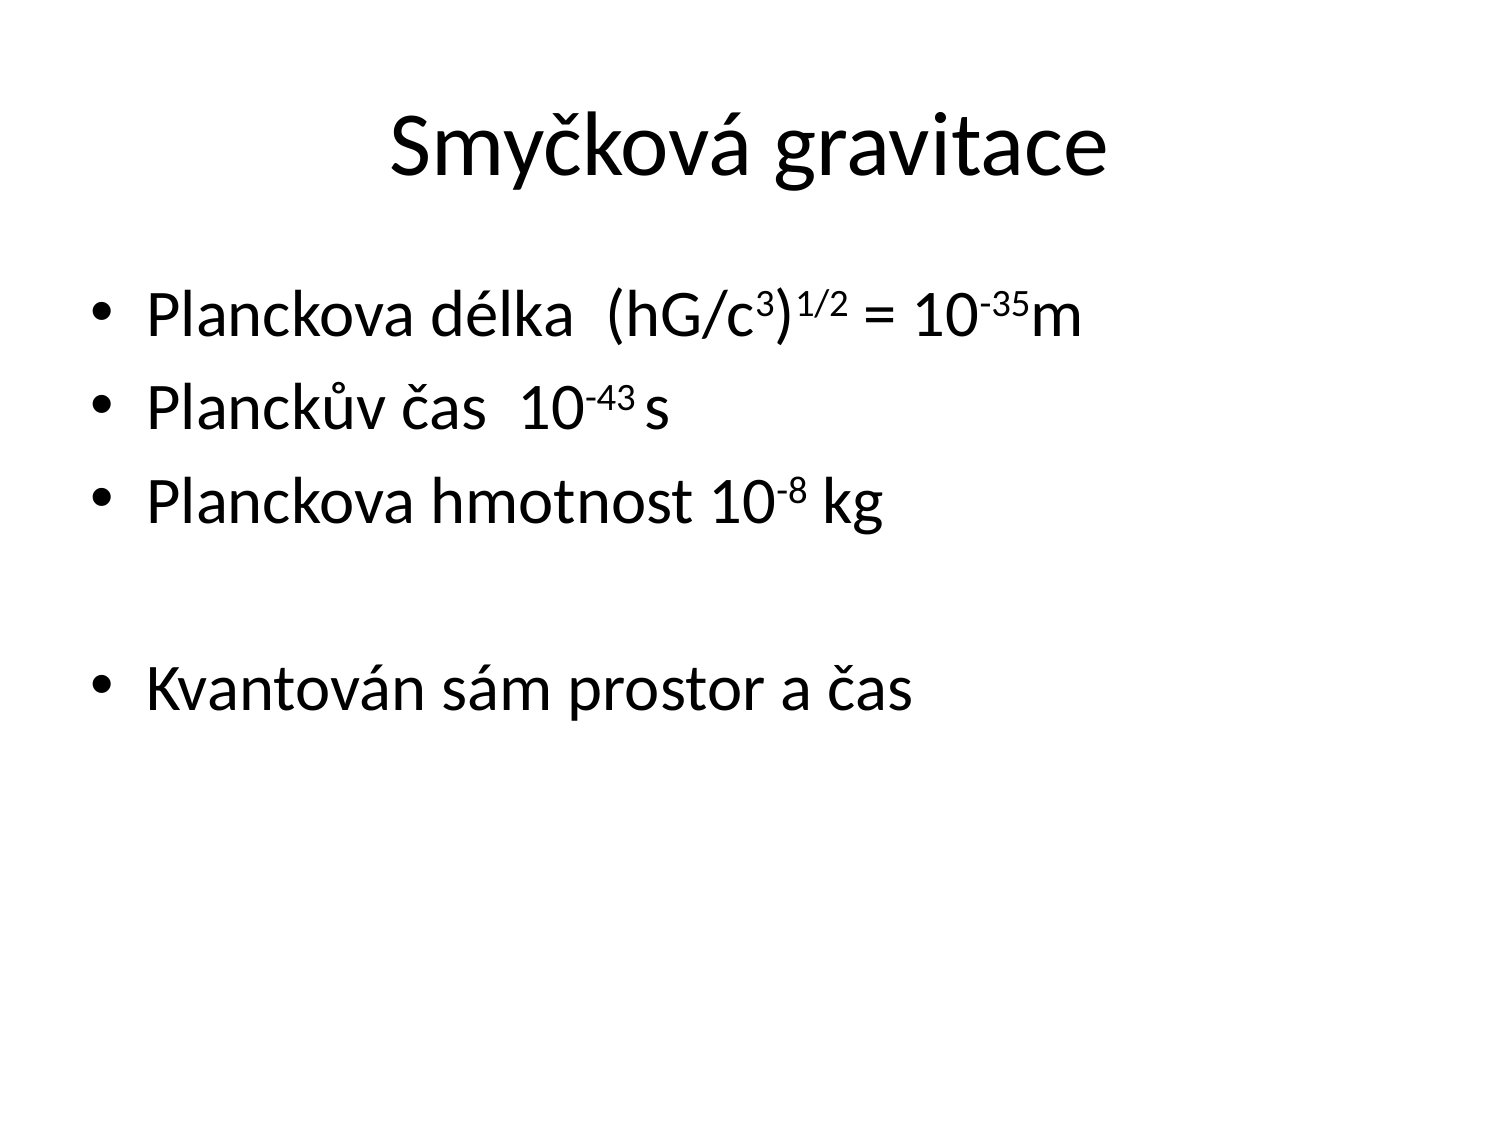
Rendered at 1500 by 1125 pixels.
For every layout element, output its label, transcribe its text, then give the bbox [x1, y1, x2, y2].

list Planckova délka (hG/c3)1/2 = 10-35m Planckův čas 10-43 s Planckova hmotnost 10-8 kg Kvantován sám prostor a čas [75, 262, 1425, 1005]
title Smyčková gravitace [75, 45, 1425, 233]
